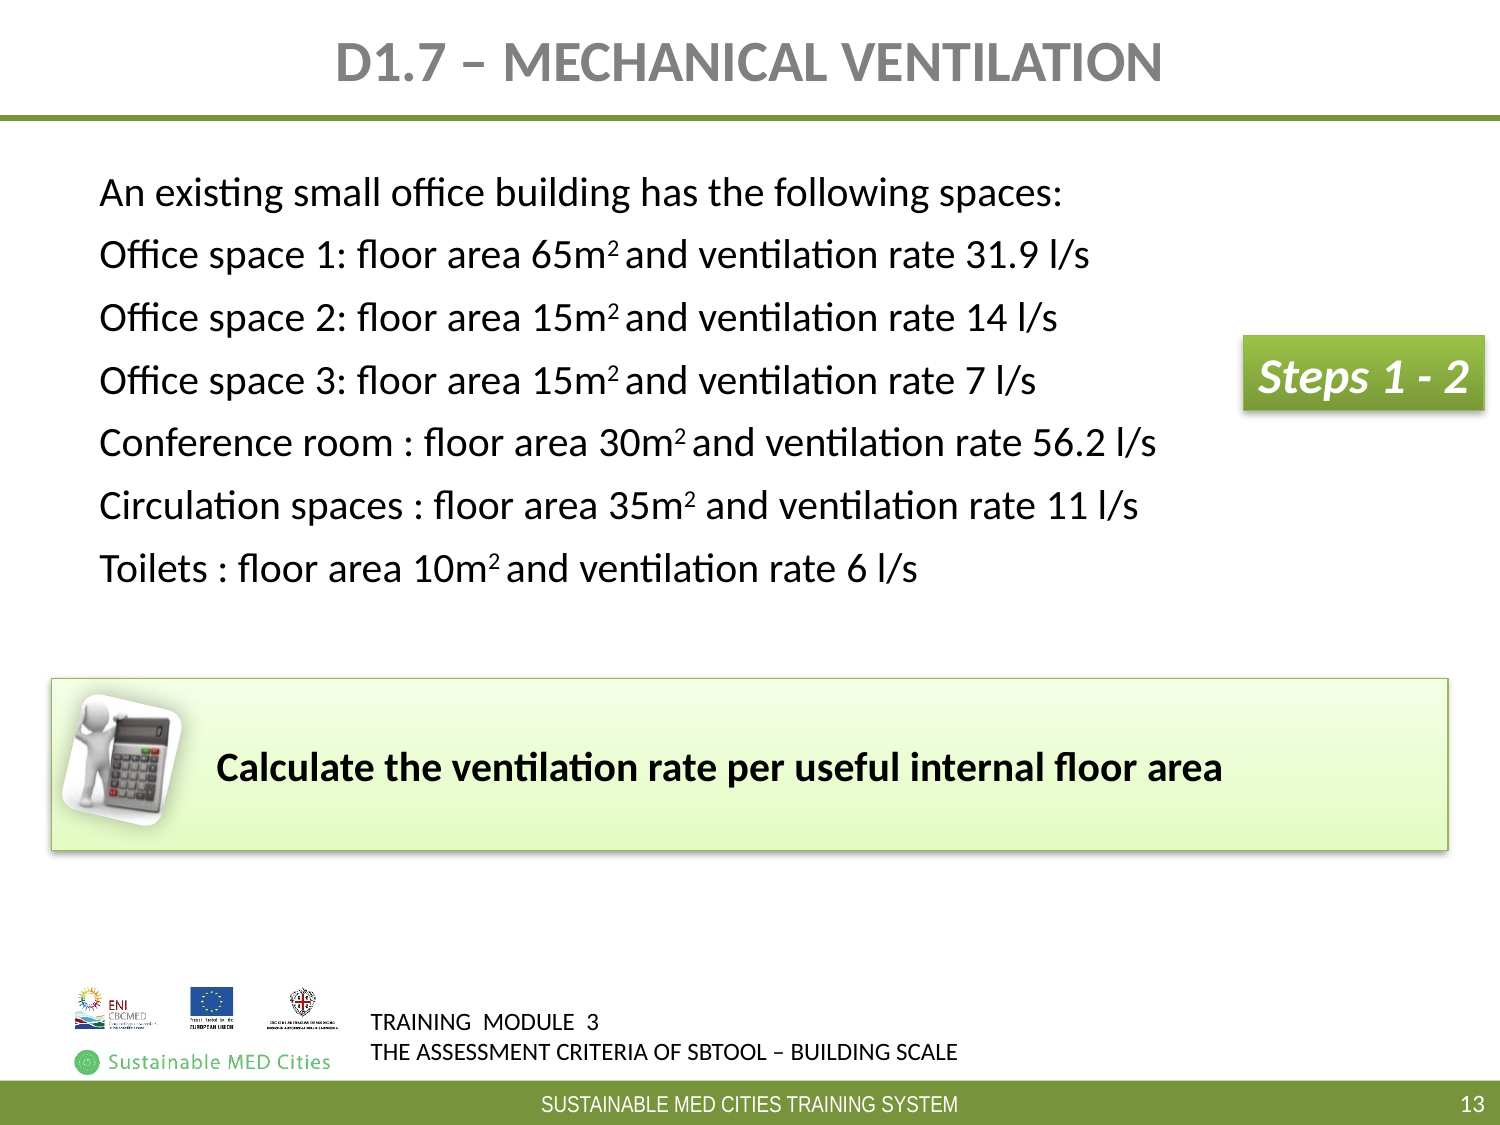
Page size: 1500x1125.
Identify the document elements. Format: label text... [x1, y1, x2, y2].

list An existing small office building has the following spaces: Office space 1: floor area 65m2 and ventilation rate 31.9 l/s Office space 2: floor area 15m2 and ventilation rate 14 l/s Office space 3: floor area 15m2 and ventilation rate 7 l/s Conference room : floor area 30m2 and ventilation rate 56.2 l/s Circulation spaces : floor area 35m2 and ventilation rate 11 l/s Toilets : floor area 10m2 and ventilation rate 6 l/s [84, 157, 1415, 675]
picture [62, 978, 356, 1080]
text_box Steps 1 - 2 [1243, 335, 1485, 411]
title D1.7 – MECHANICAL VENTILATION [0, 0, 1500, 117]
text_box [51, 678, 1449, 851]
slide_number 13 [1149, 1079, 1500, 1125]
